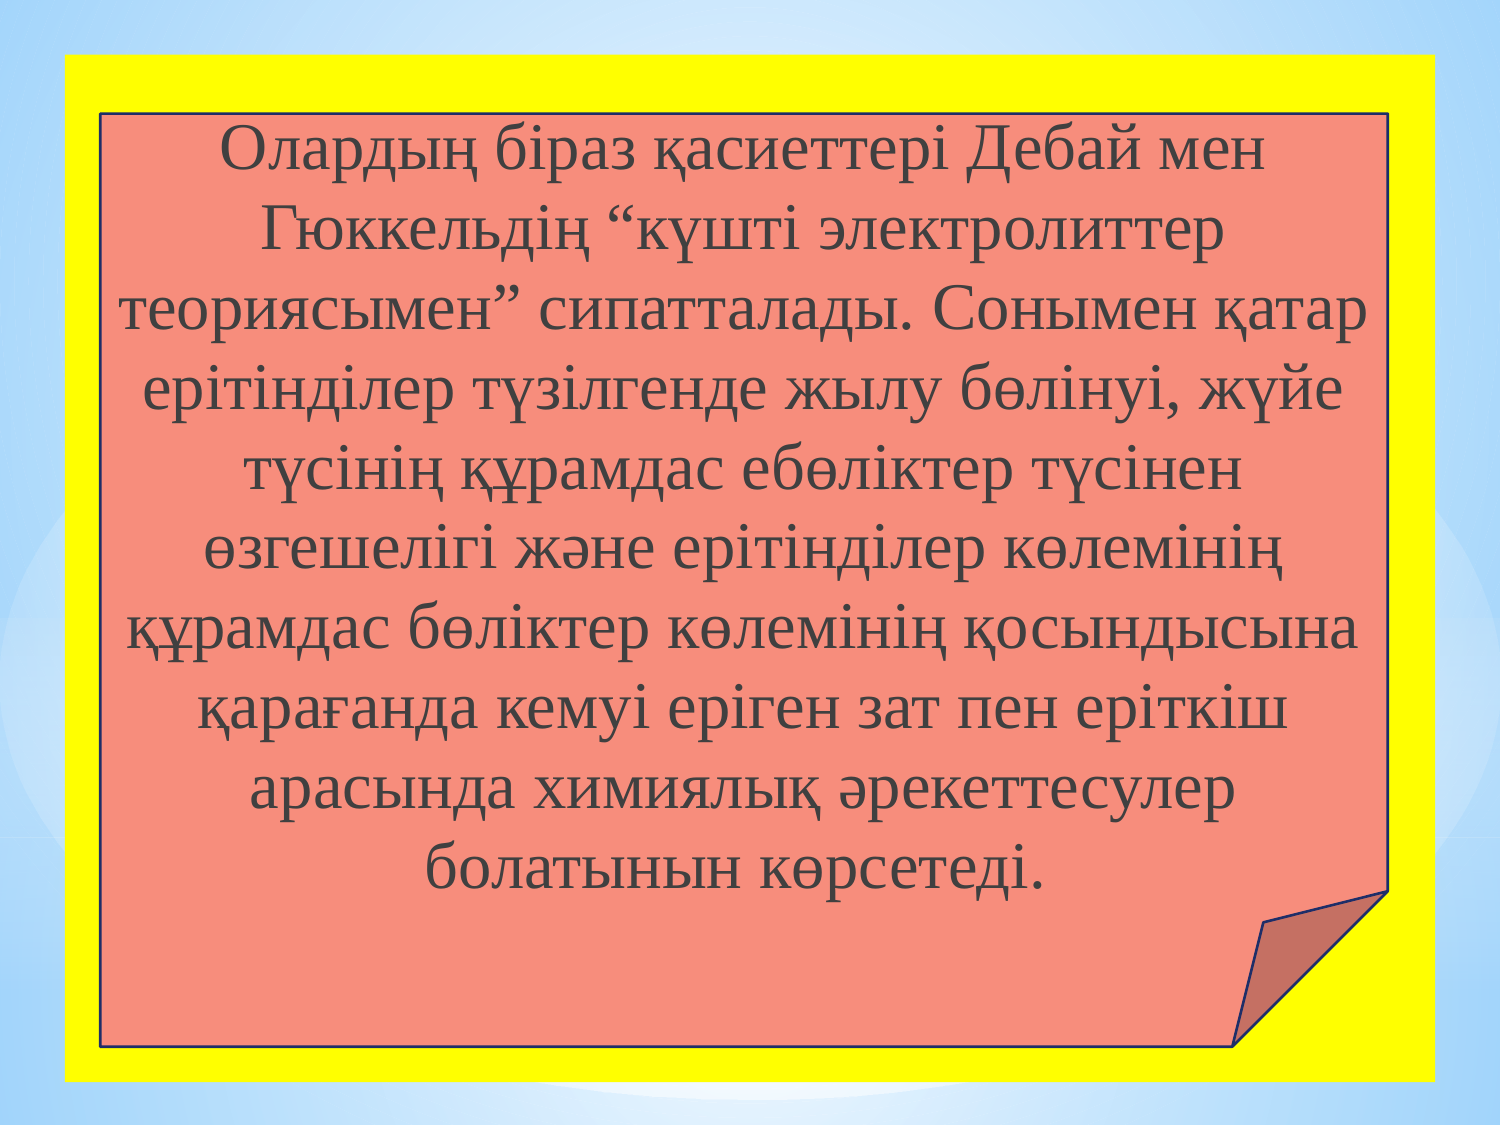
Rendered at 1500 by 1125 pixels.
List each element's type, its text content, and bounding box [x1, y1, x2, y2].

list [64, 54, 1436, 1083]
text_box Олардың біраз қасиеттері Дебай мен Гюккельдің “күшті электролиттер теориясымен” сипатталады. Сонымен қатар ерітінділер түзілгенде жылу бөлінуі, жүйе түсінің құрамдас ебөліктер түсінен өзгешелігі және ерітінділер көлемінің құрамдас бөліктер көлемінің қосындысына қарағанда кемуі еріген зат пен еріткіш арасында химиялық әрекеттесулер болатынын көрсетеді. [98, 112, 1390, 1049]
